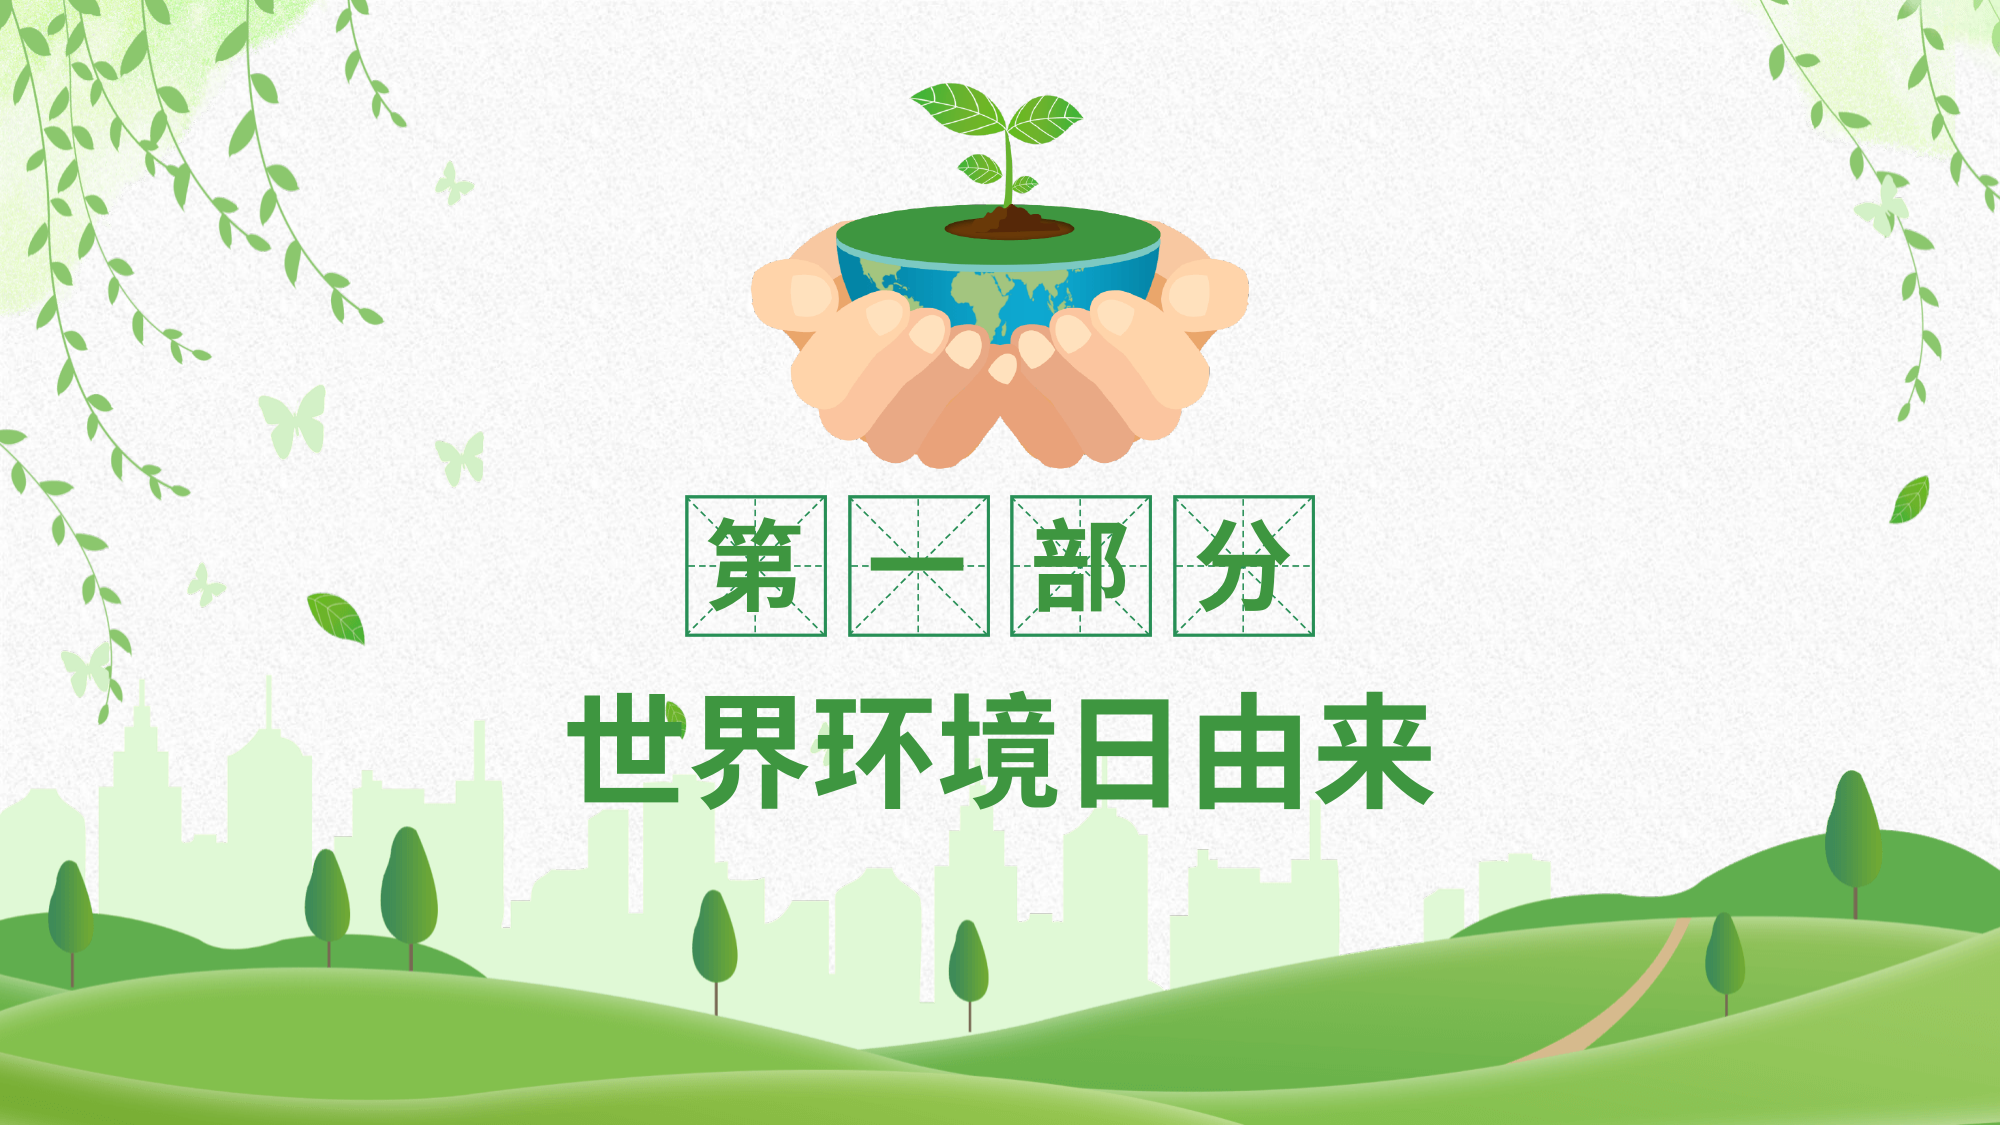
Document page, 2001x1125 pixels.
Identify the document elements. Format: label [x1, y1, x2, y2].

text_box [685, 495, 1315, 637]
picture [0, 0, 2000, 1125]
